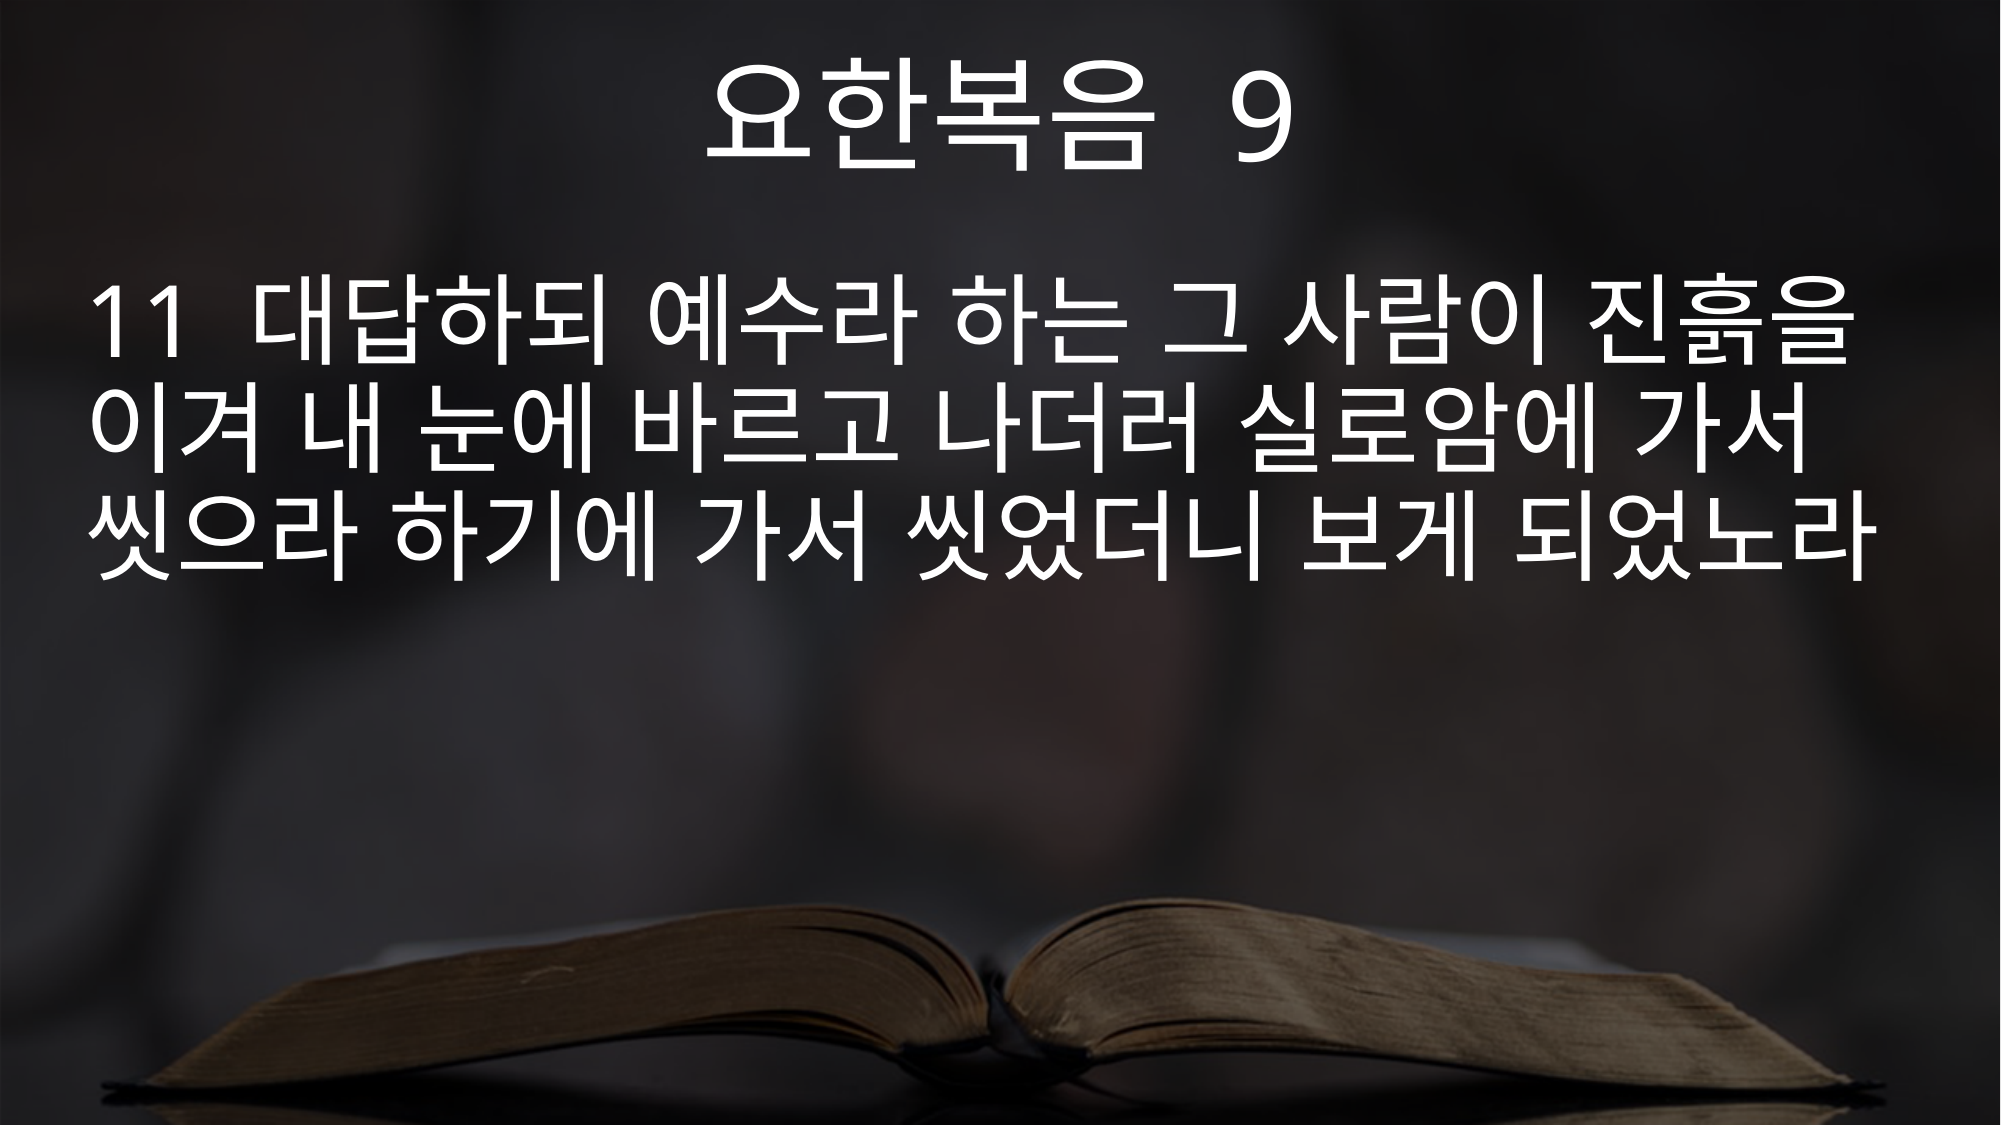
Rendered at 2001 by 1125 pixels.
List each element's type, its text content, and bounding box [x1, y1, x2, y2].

footer 요한복음 9 [0, 32, 2000, 192]
picture [0, 0, 2001, 1125]
list 11 대답하되 예수라 하는 그 사람이 진흙을 이겨 내 눈에 바르고 나더러 실로암에 가서 씻으라 하기에 가서 씻었더니 보게 되었노라 [69, 263, 1953, 423]
